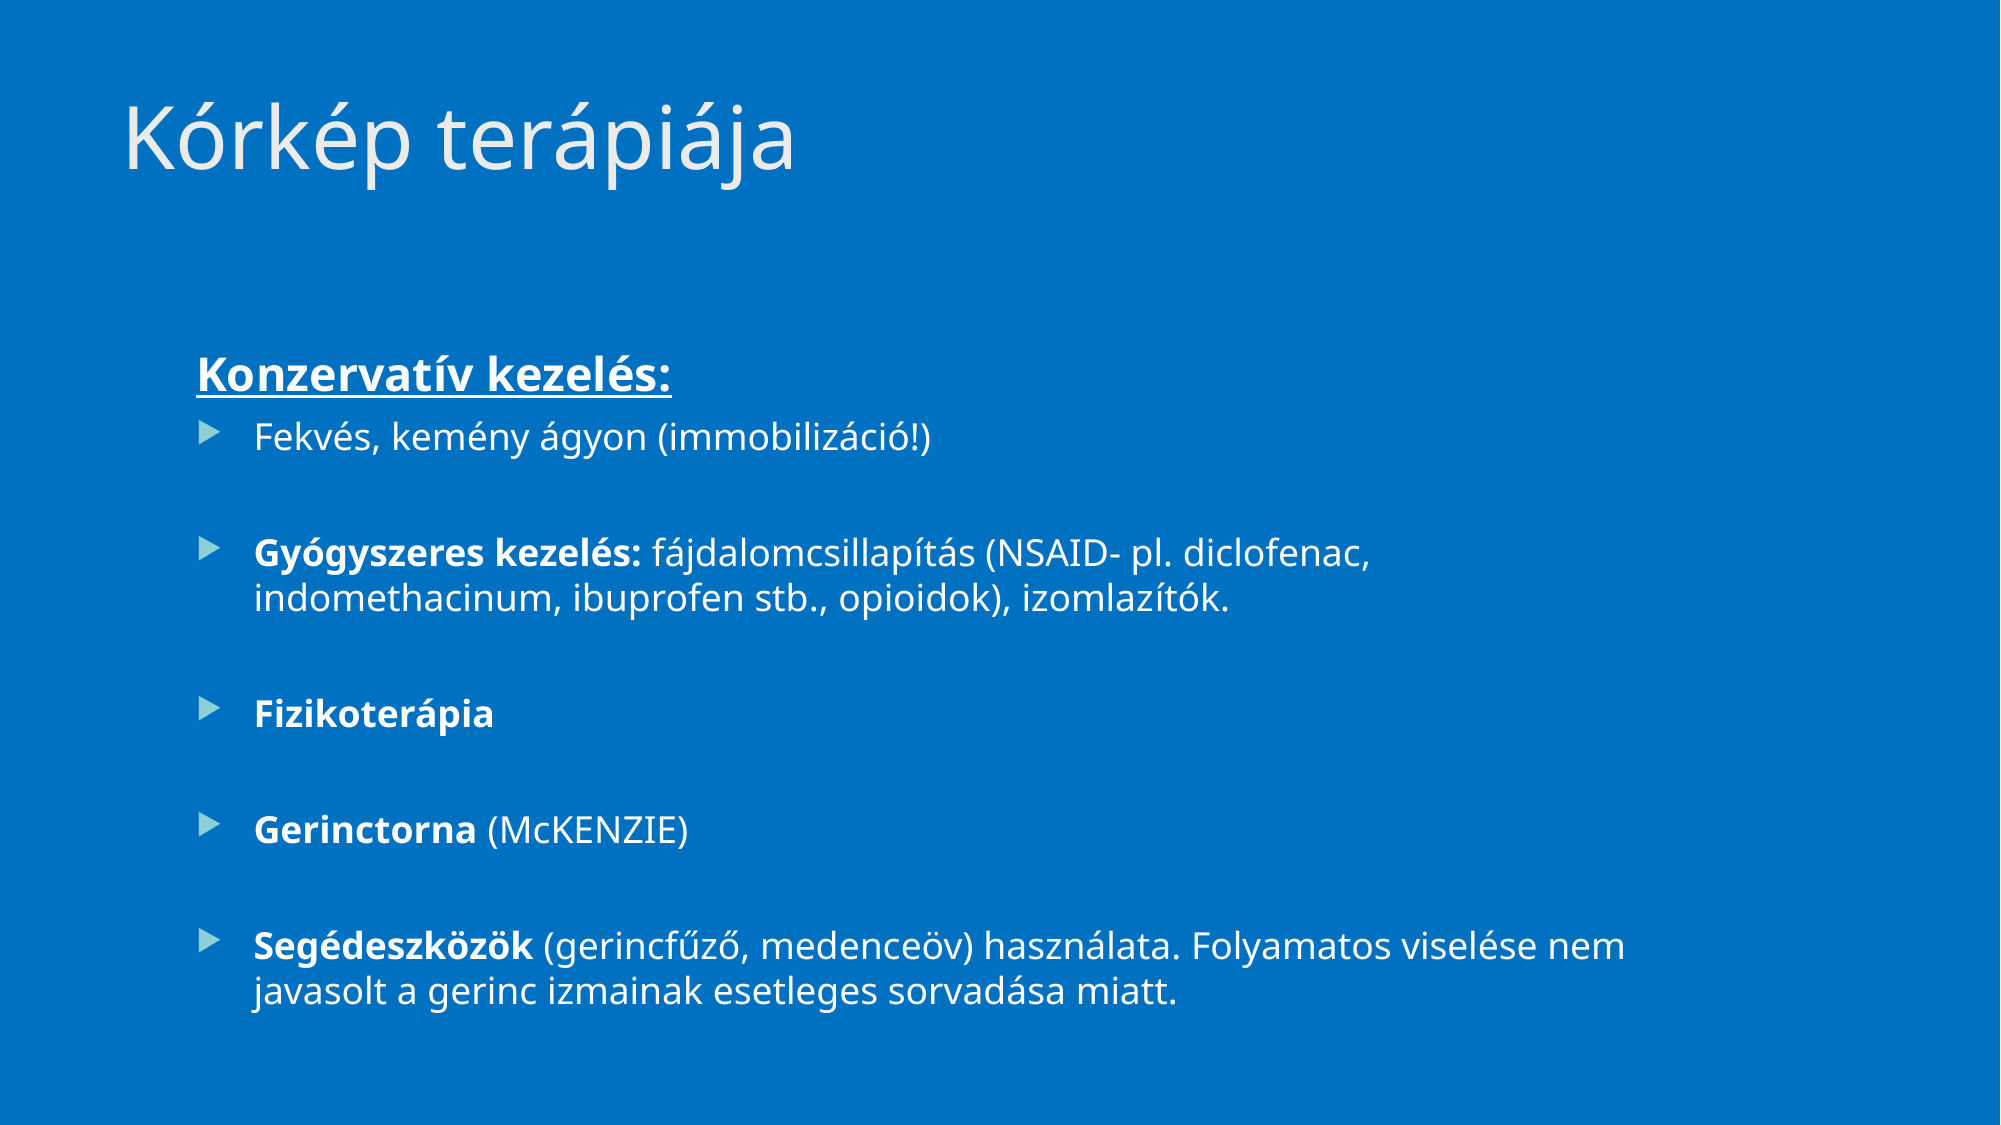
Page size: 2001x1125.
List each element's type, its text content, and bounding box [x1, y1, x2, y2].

list Konzervatív kezelés: Fekvés, kemény ágyon (immobilizáció!) Gyógyszeres kezelés: fájdalomcsillapítás (NSAID- pl. diclofenac, indomethacinum, ibuprofen stb., opioidok), izomlazítók. Fizikoterápia Gerinctorna (McKENZIE) Segédeszközök (gerincfűző, medenceöv) használata. Folyamatos viselése nem javasolt a gerinc izmainak esetleges sorvadása miatt. [181, 336, 1649, 1025]
title Kórkép terápiája [106, 74, 1649, 304]
